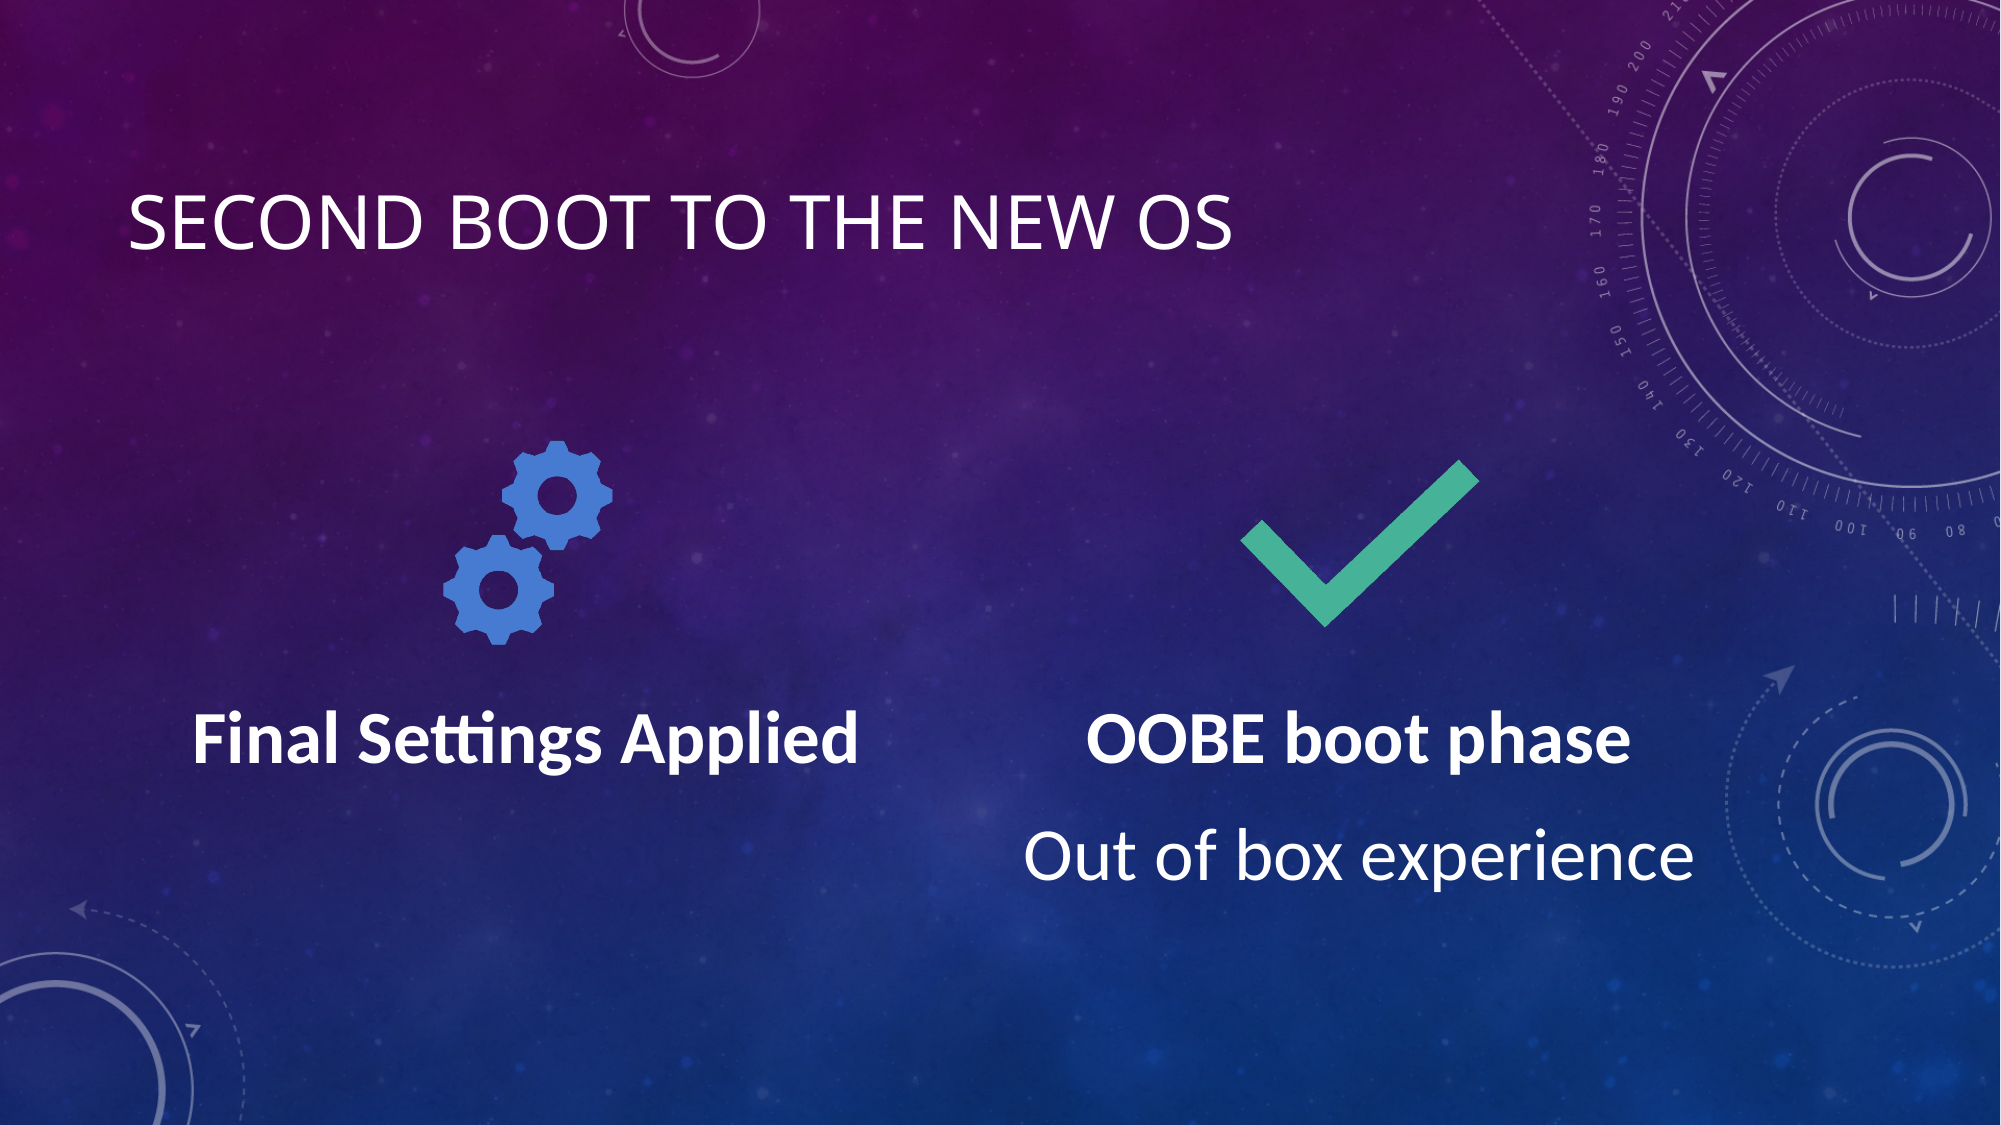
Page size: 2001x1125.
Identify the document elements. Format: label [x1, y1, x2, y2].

list [112, 394, 1775, 951]
picture [0, 0, 2001, 1125]
